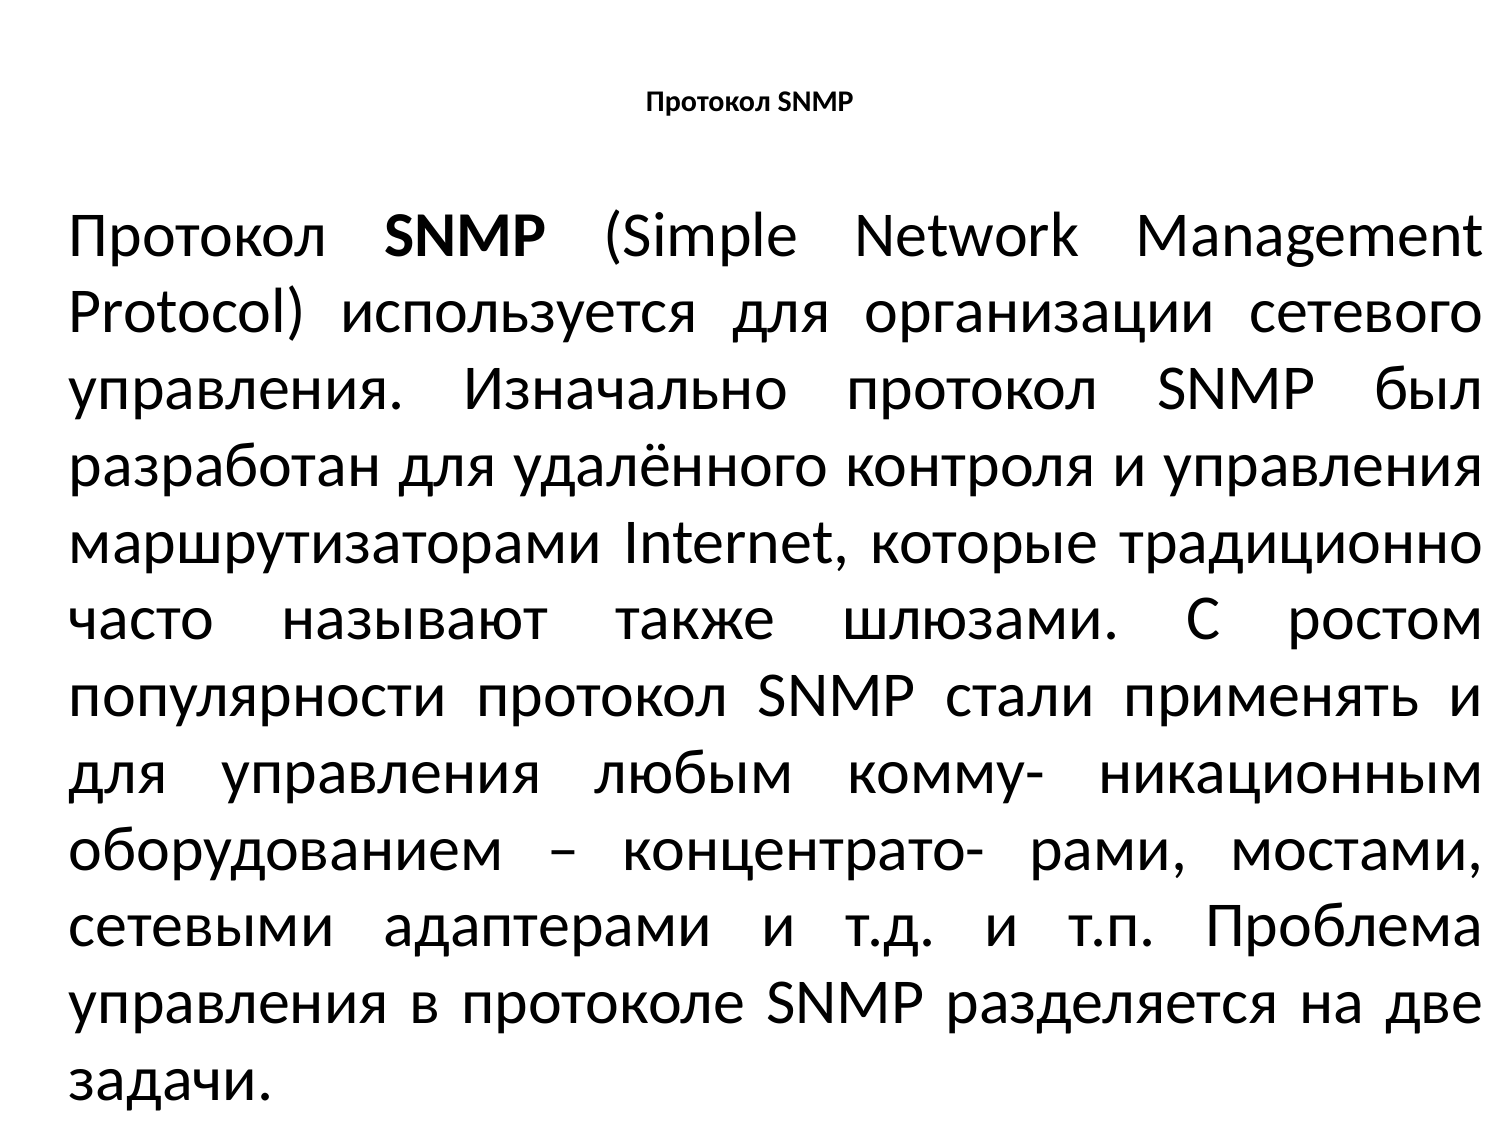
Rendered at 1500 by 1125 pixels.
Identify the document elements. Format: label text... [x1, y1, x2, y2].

title Протокол SNMP [75, 45, 1425, 161]
list Протокол SNMP (Simple Network Management Protocol) используется для организации сетевого управления. Изначально протокол SNMP был разработан для удалённого контроля и управления маршрутизаторами Internet, которые традиционно часто называют также шлюзами. С ростом популярности протокол SNMP стали применять и для управления любым комму- никационным оборудованием – концентрато- рами, мостами, сетевыми адаптерами и т.д. и т.п. Проблема управления в протоколе SNMP разделяется на две задачи. [0, 184, 1500, 1125]
